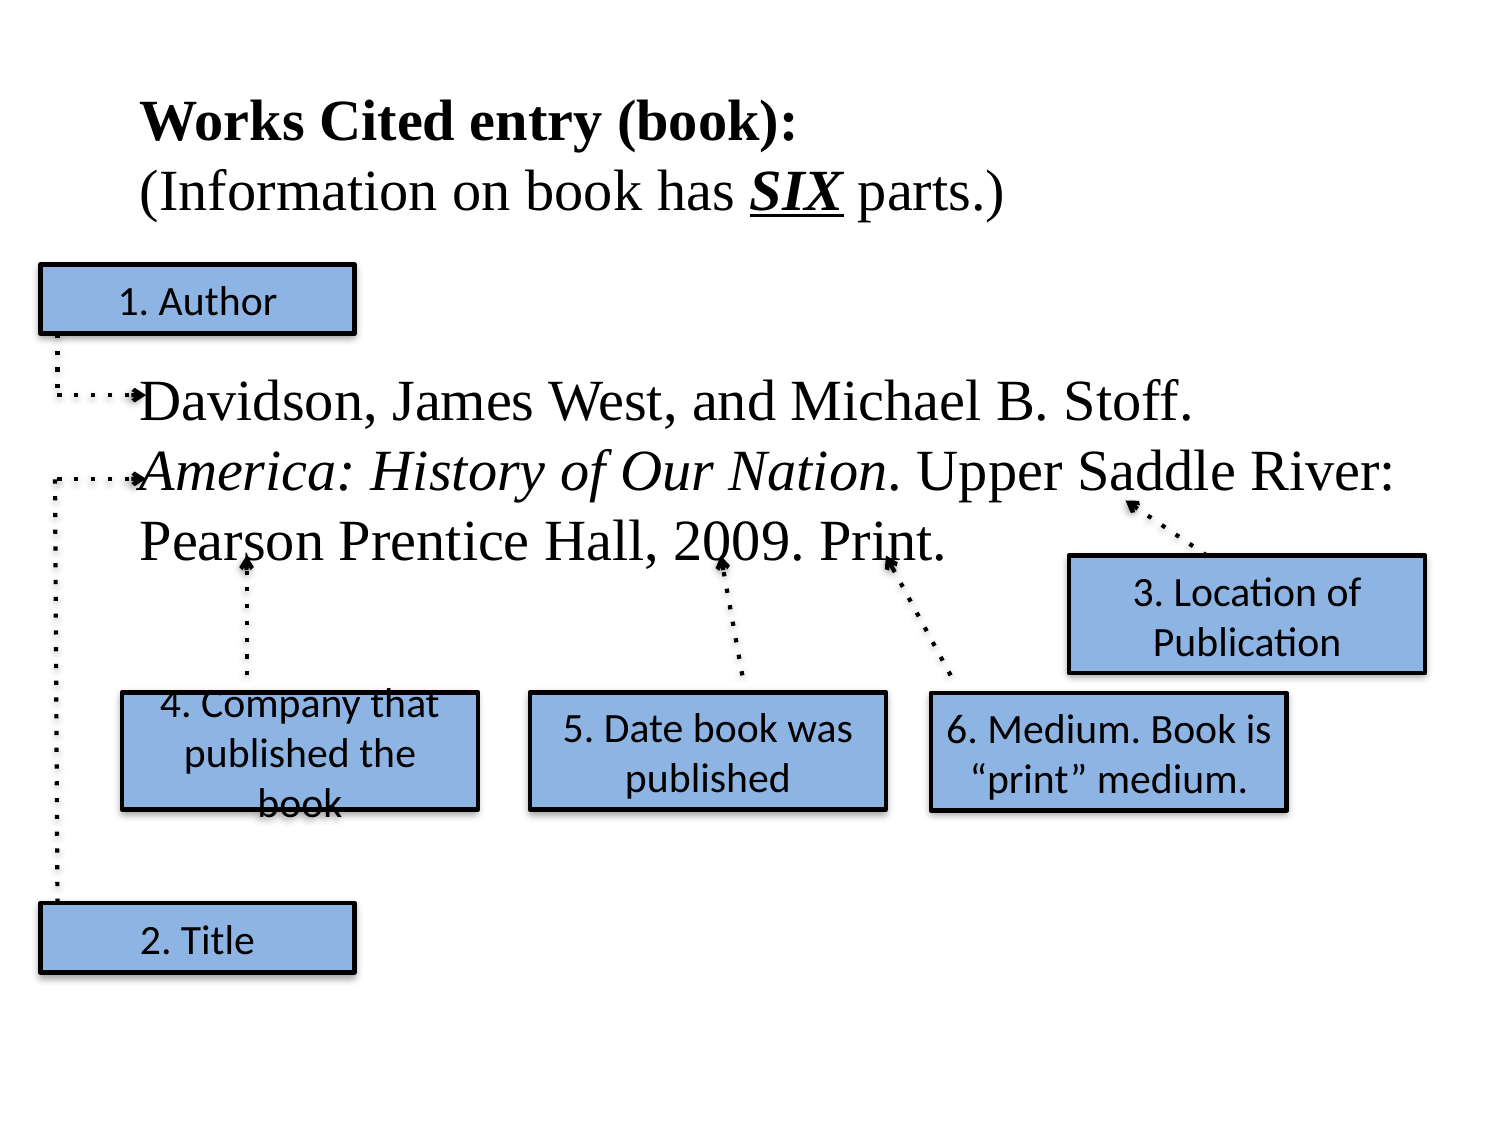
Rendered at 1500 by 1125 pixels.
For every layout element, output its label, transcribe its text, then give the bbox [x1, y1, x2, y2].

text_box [1125, 500, 1208, 556]
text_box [54, 478, 58, 903]
text_box 6. Medium. Book is “print” medium. [930, 692, 1288, 811]
text_box 2. Title [40, 902, 355, 973]
text_box Works Cited entry (book): (Information on book has SIX parts.) Davidson, James West, and Michael B. Stoff. America: History of Our Nation. Upper Saddle River: Pearson Prentice Hall, 2009. Print. [125, 74, 1425, 650]
text_box 5. Date book was published [529, 691, 887, 810]
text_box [885, 555, 951, 676]
text_box 4. Company that published the book [121, 691, 479, 810]
text_box 1. Author [40, 264, 355, 334]
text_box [720, 555, 743, 676]
text_box 3. Location of Publication [1068, 555, 1426, 674]
